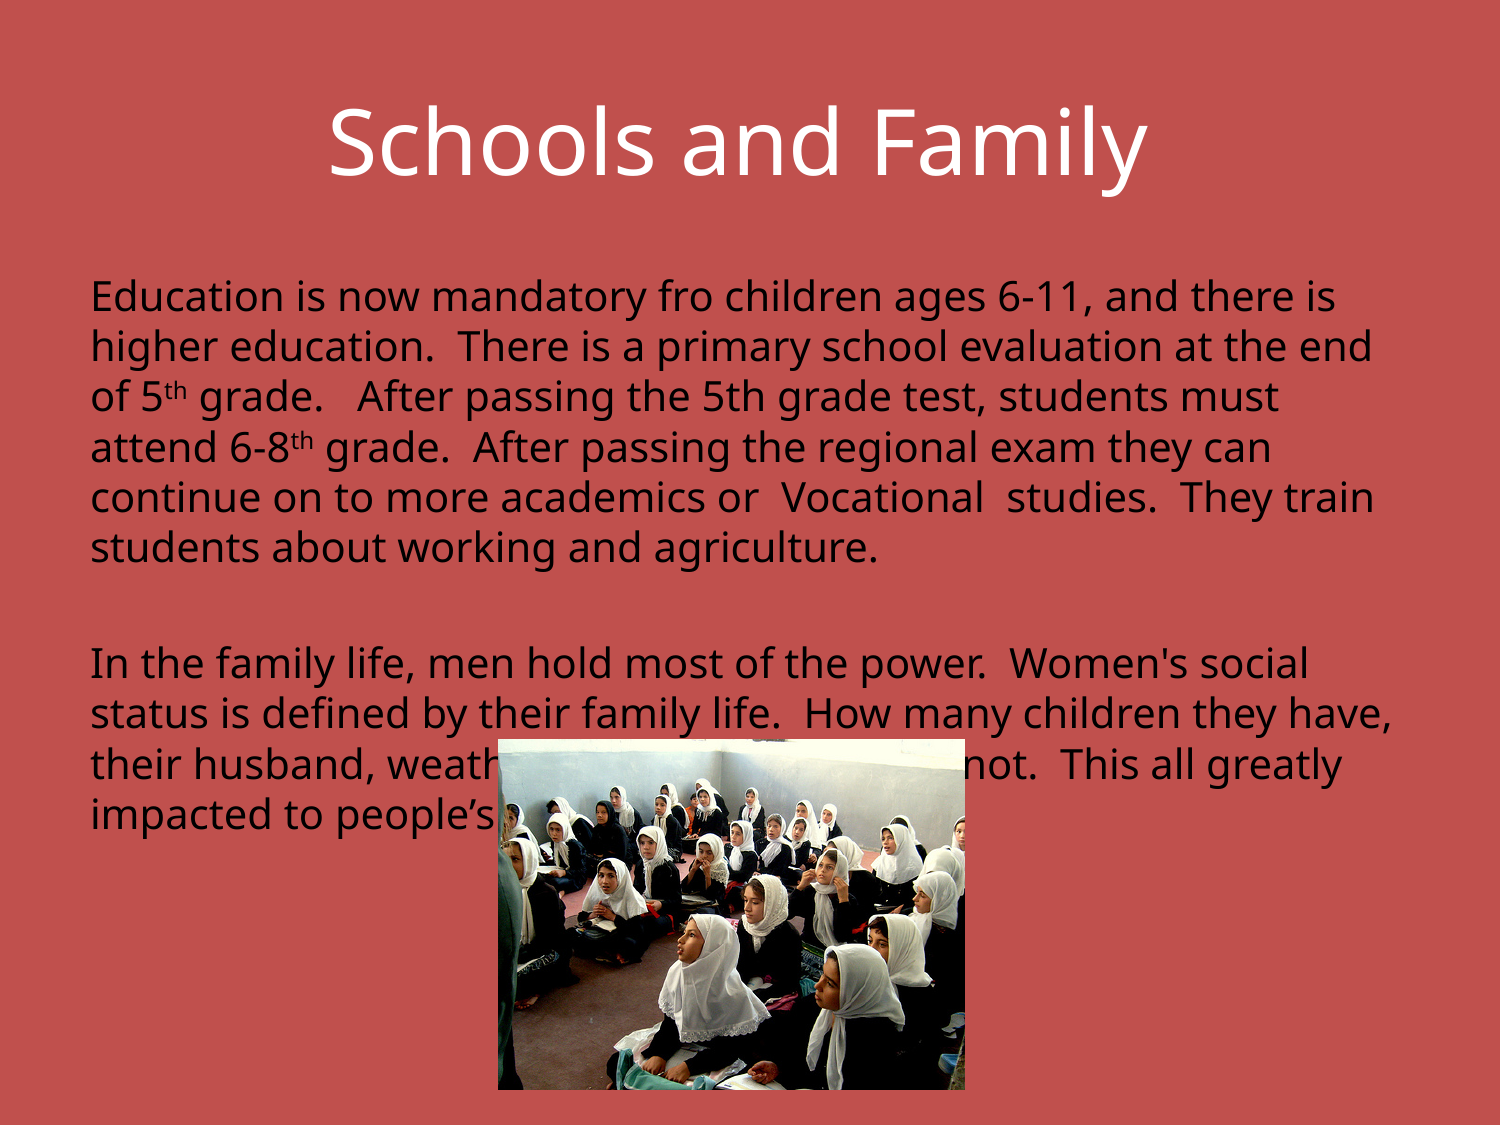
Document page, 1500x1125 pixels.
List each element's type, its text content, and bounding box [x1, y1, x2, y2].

list Education is now mandatory fro children ages 6-11, and there is higher education. There is a primary school evaluation at the end of 5th grade. After passing the 5th grade test, students must attend 6-8th grade. After passing the regional exam they can continue on to more academics or Vocational studies. They train students about working and agriculture. In the family life, men hold most of the power. Women's social status is defined by their family life. How many children they have, their husband, weather they are divorced or not. This all greatly impacted to people’s lives. [75, 262, 1425, 1005]
title Schools and Family [75, 45, 1425, 233]
picture [497, 739, 966, 1091]
